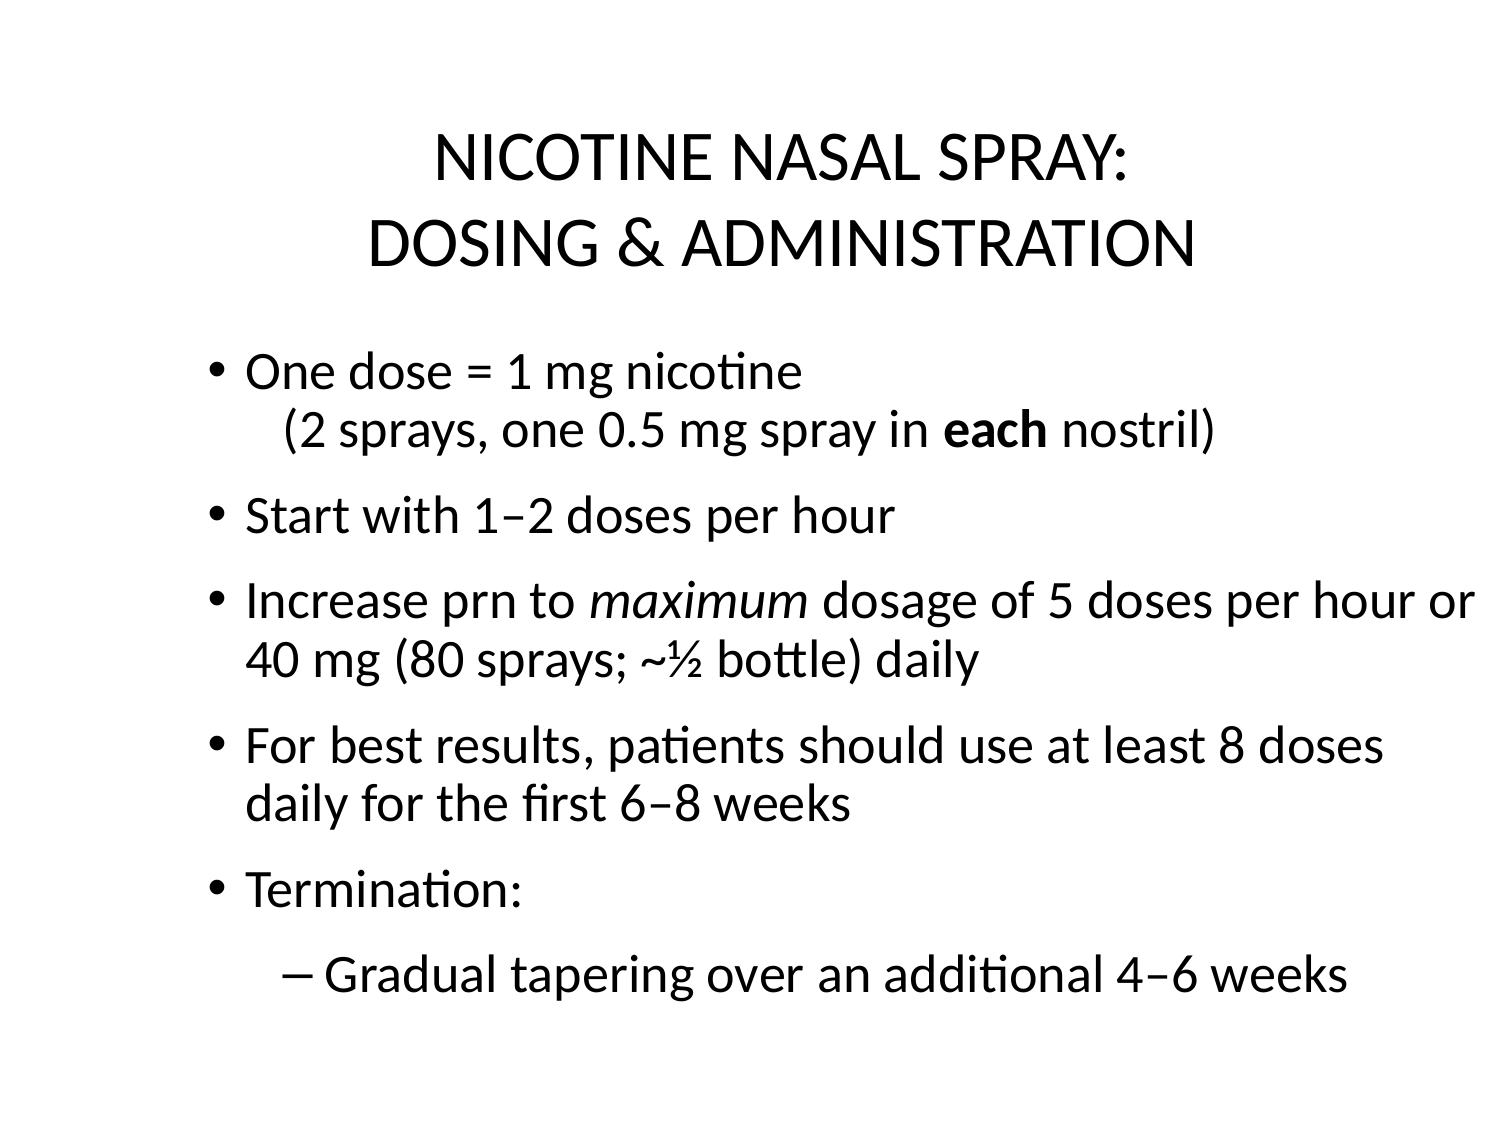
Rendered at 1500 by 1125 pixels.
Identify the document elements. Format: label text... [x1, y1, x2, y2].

list One dose = 1 mg nicotine (2 sprays, one 0.5 mg spray in each nostril) Start with 1–2 doses per hour Increase prn to maximum dosage of 5 doses per hour or 40 mg (80 sprays; ~½ bottle) daily For best results, patients should use at least 8 doses daily for the first 6–8 weeks Termination: Gradual tapering over an additional 4–6 weeks [192, 335, 1500, 1053]
title NICOTINE NASAL SPRAY: DOSING & ADMINISTRATION [186, 101, 1379, 289]
